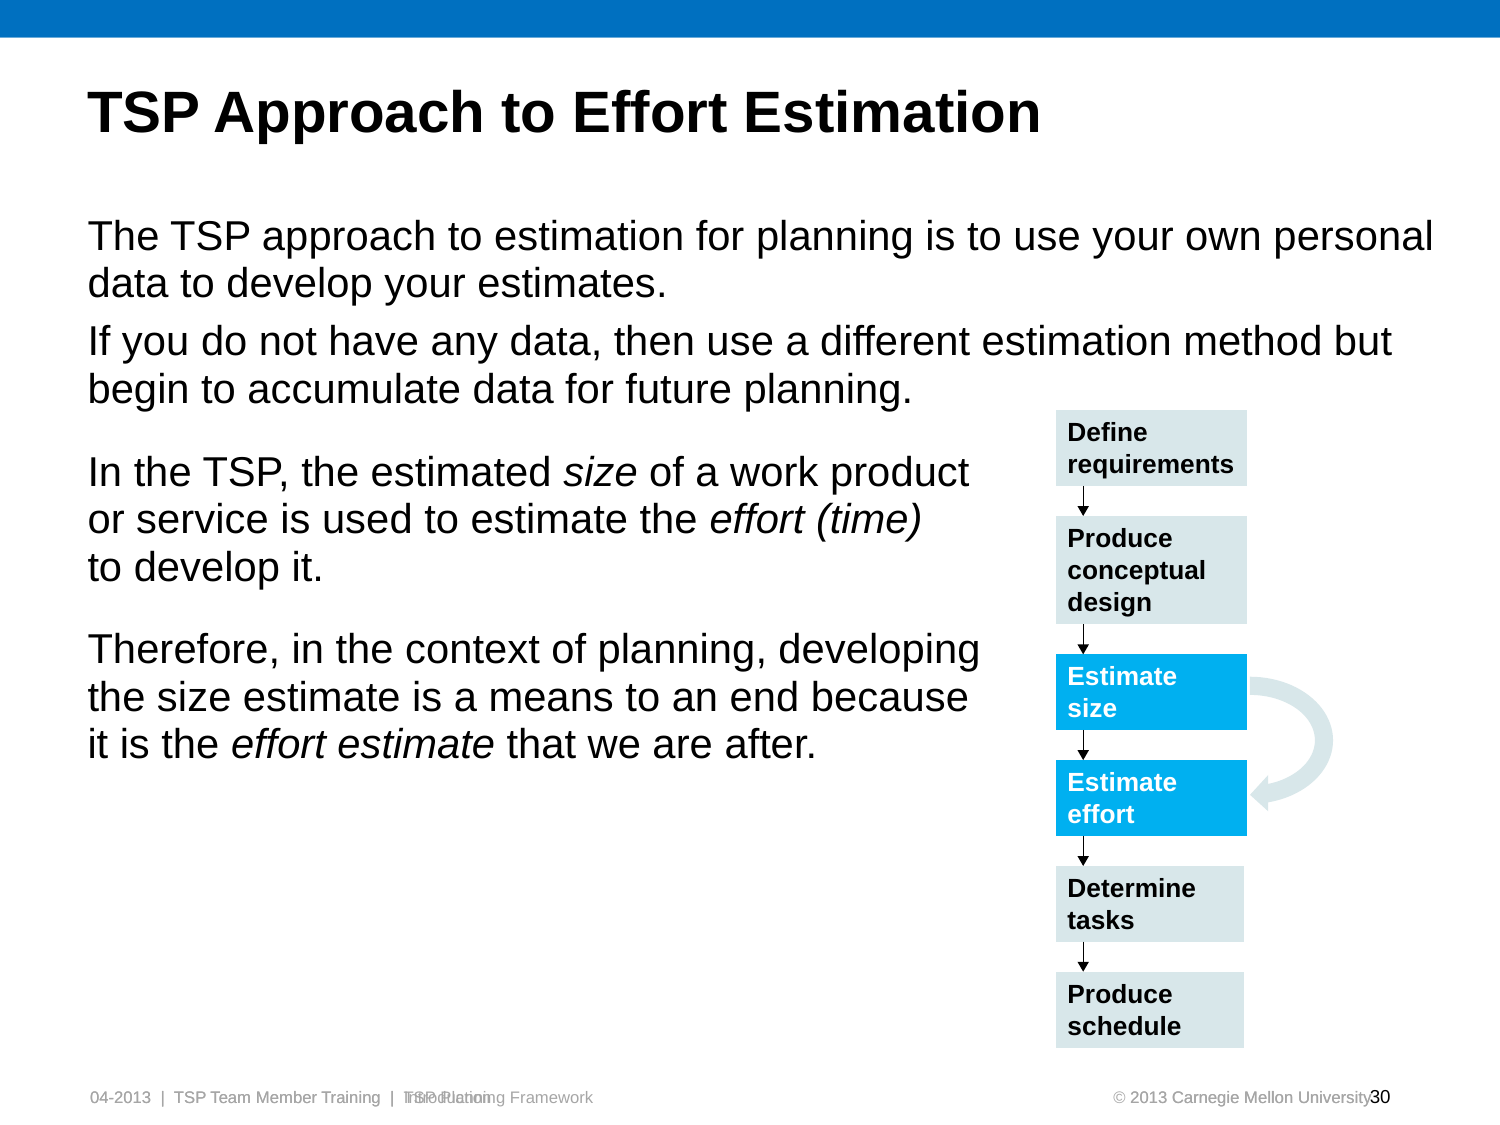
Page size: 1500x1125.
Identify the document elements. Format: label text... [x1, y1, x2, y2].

title TSP Approach to Effort Estimation [87, 87, 1439, 212]
list The TSP approach to estimation for planning is to use your own personal data to develop your estimates. If you do not have any data, then use a different estimation method but begin to accumulate data for future planning. In the TSP, the estimated size of a work product or service is used to estimate the effort (time) to develop it. Therefore, in the context of planning, developing the size estimate is a means to an end because it is the effort estimate that we are after. [87, 212, 1440, 605]
picture [1051, 407, 1251, 1058]
text_box [1254, 676, 1334, 812]
